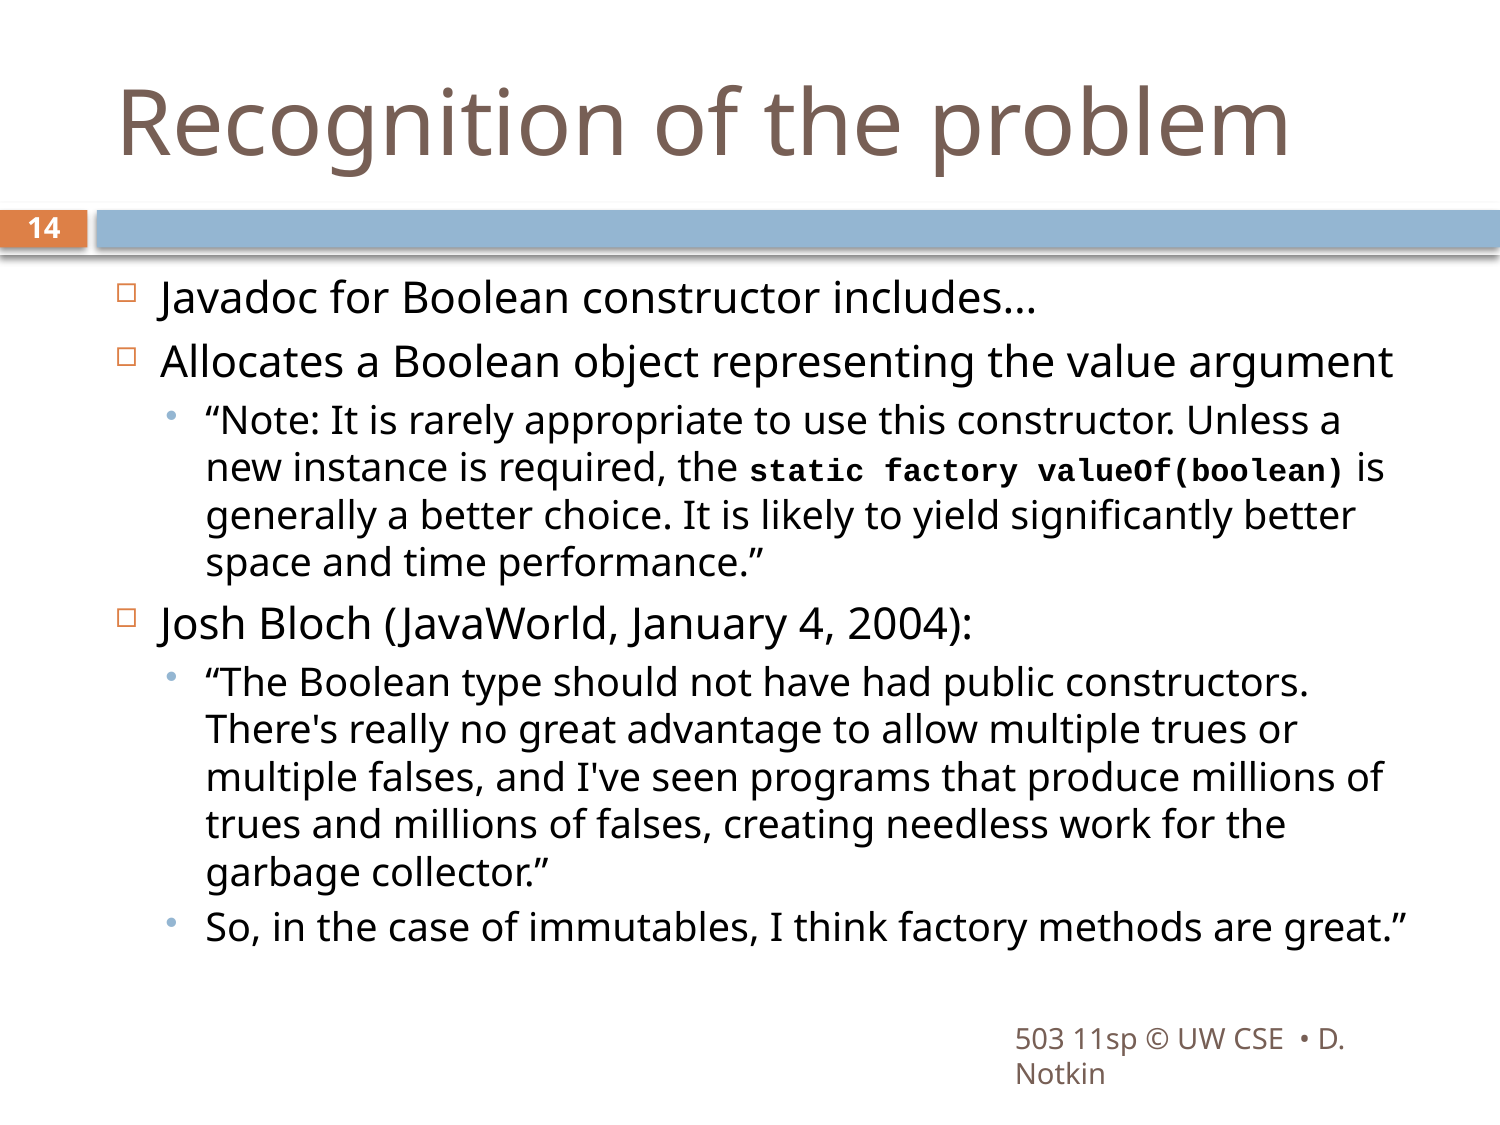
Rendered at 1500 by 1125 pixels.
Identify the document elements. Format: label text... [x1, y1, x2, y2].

slide_number 14 [0, 208, 88, 249]
title Recognition of the problem [100, 37, 1438, 200]
slide_number 503 11sp © UW CSE • D. Notkin [999, 1025, 1438, 1085]
list Javadoc for Boolean constructor includes… Allocates a Boolean object representing the value argument “Note: It is rarely appropriate to use this constructor. Unless a new instance is required, the static factory valueOf(boolean) is generally a better choice. It is likely to yield significantly better space and time performance.” Josh Bloch (JavaWorld, January 4, 2004): “The Boolean type should not have had public constructors. There's really no great advantage to allow multiple trues or multiple falses, and I've seen programs that produce millions of trues and millions of falses, creating needless work for the garbage collector.” So, in the case of immutables, I think factory methods are great.” [100, 262, 1438, 1005]
